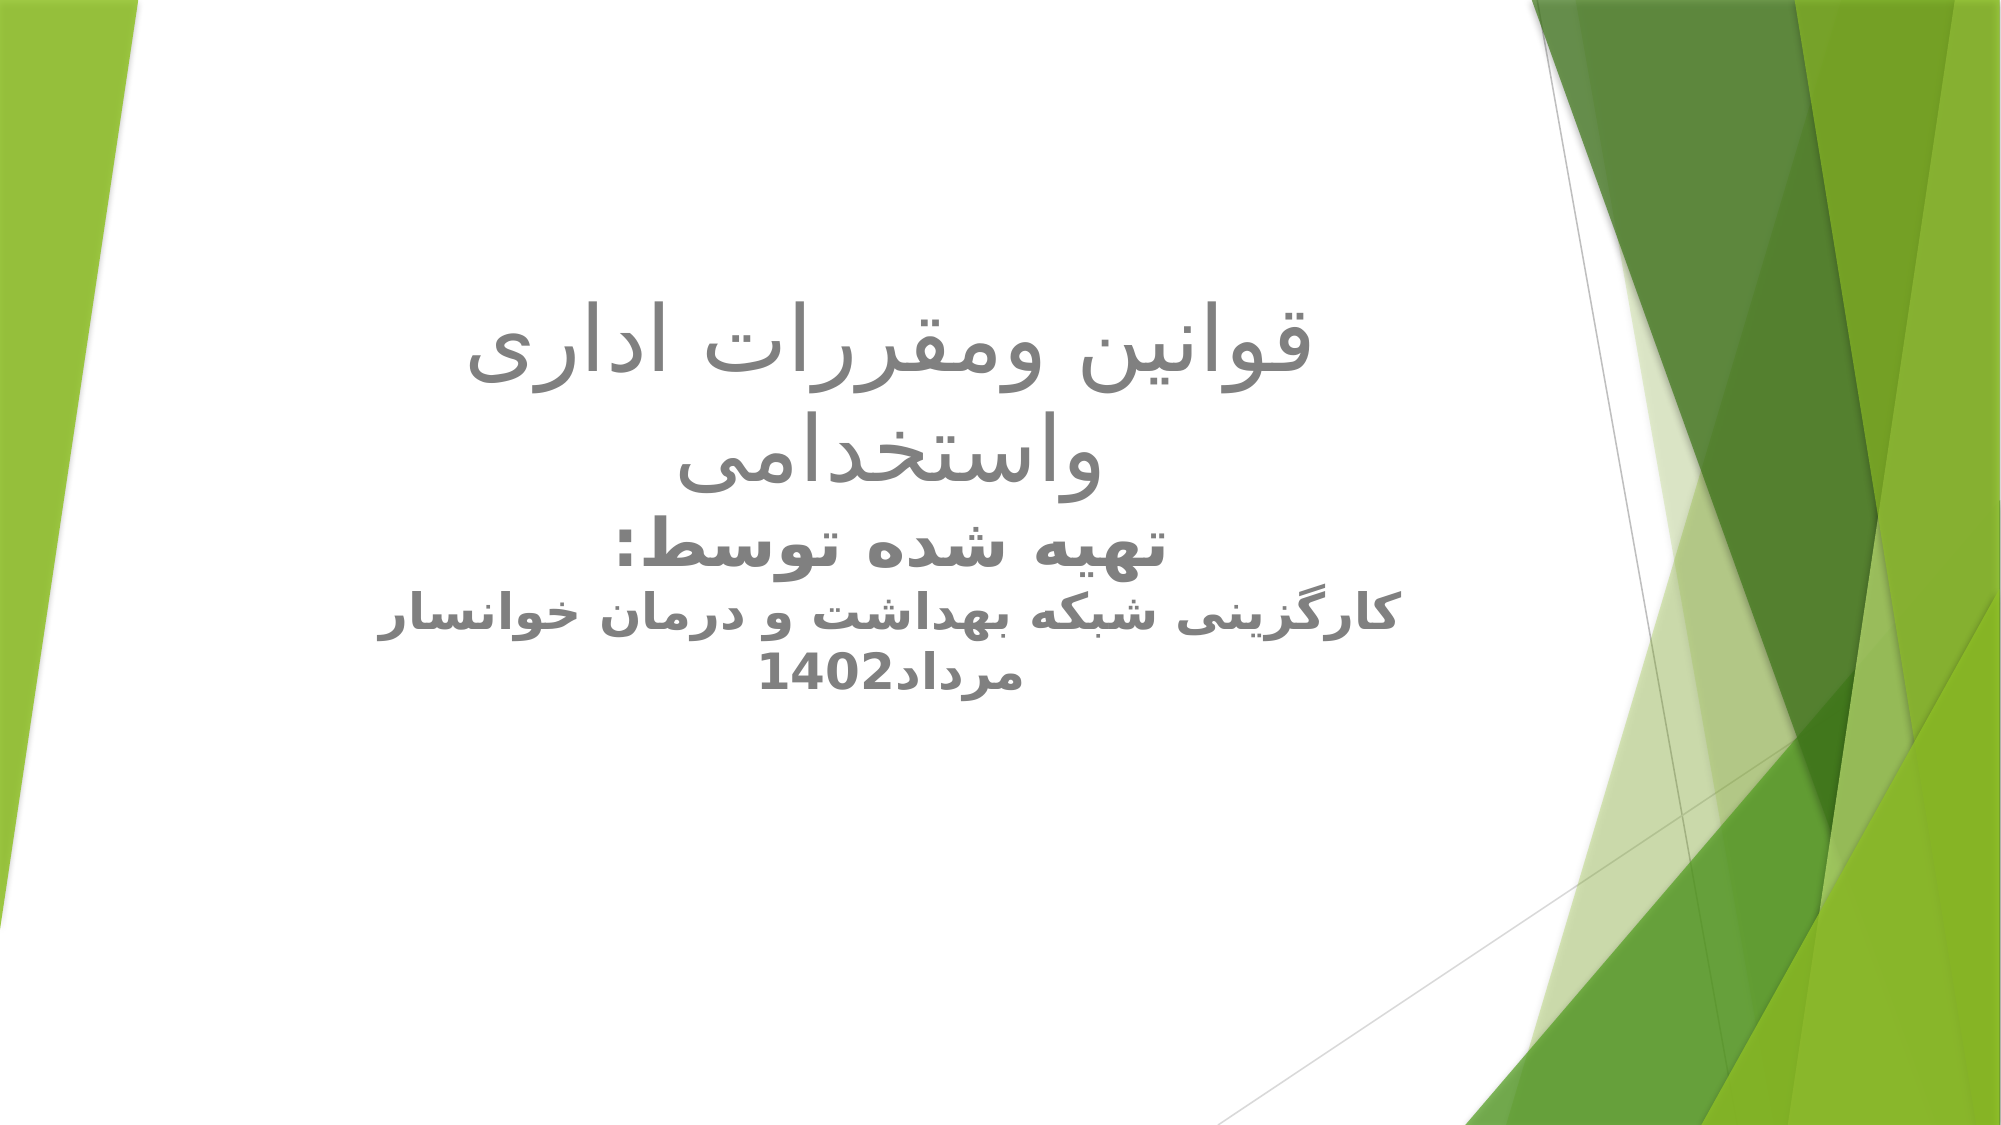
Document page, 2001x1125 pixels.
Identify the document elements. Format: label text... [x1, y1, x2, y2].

title قوانین ومقررات اداری واستخدامی تهیه شده توسط: کارگزینی شبکه بهداشت و درمان خوانسار مرداد1402 [254, 322, 1529, 707]
